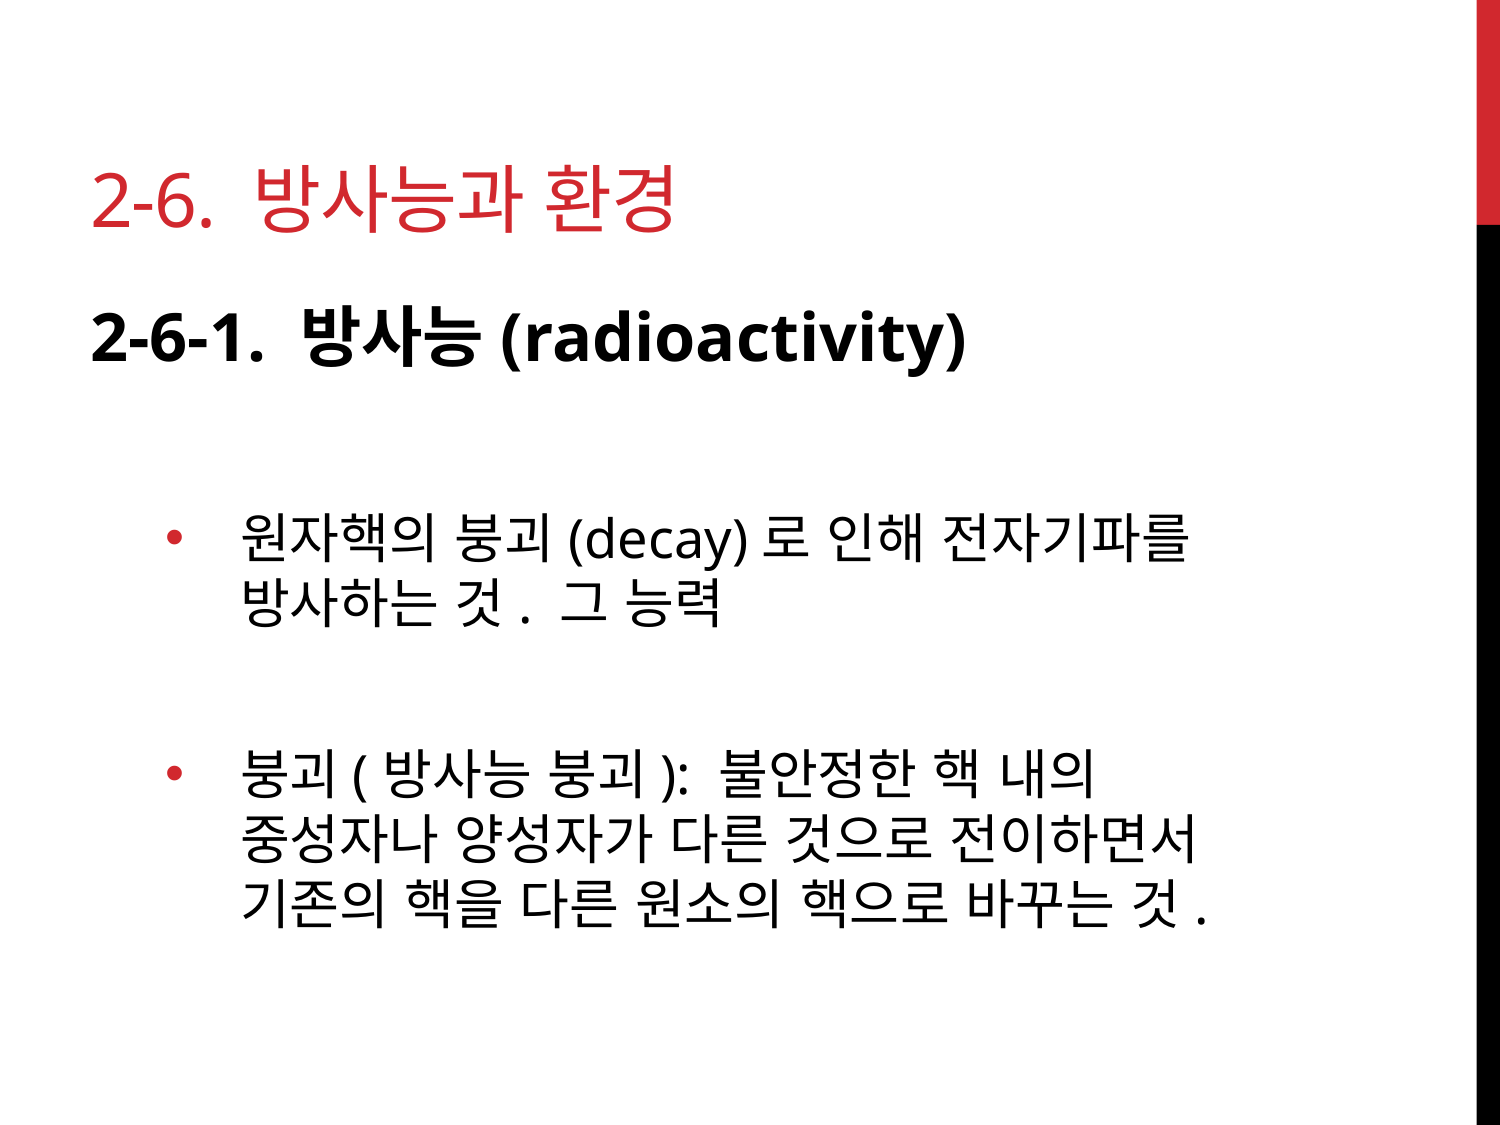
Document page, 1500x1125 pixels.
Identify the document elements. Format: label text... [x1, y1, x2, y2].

list 2-6-1. 방사능(radioactivity) 원자핵의 붕괴(decay)로 인해 전자기파를 방사하는 것. 그 능력 붕괴(방사능 붕괴): 불안정한 핵 내의 중성자나 양성자가 다른 것으로 전이하면서 기존의 핵을 다른 원소의 핵으로 바꾸는 것. [75, 287, 1325, 1005]
title 2-6. 방사능과 환경 [75, 25, 1412, 250]
